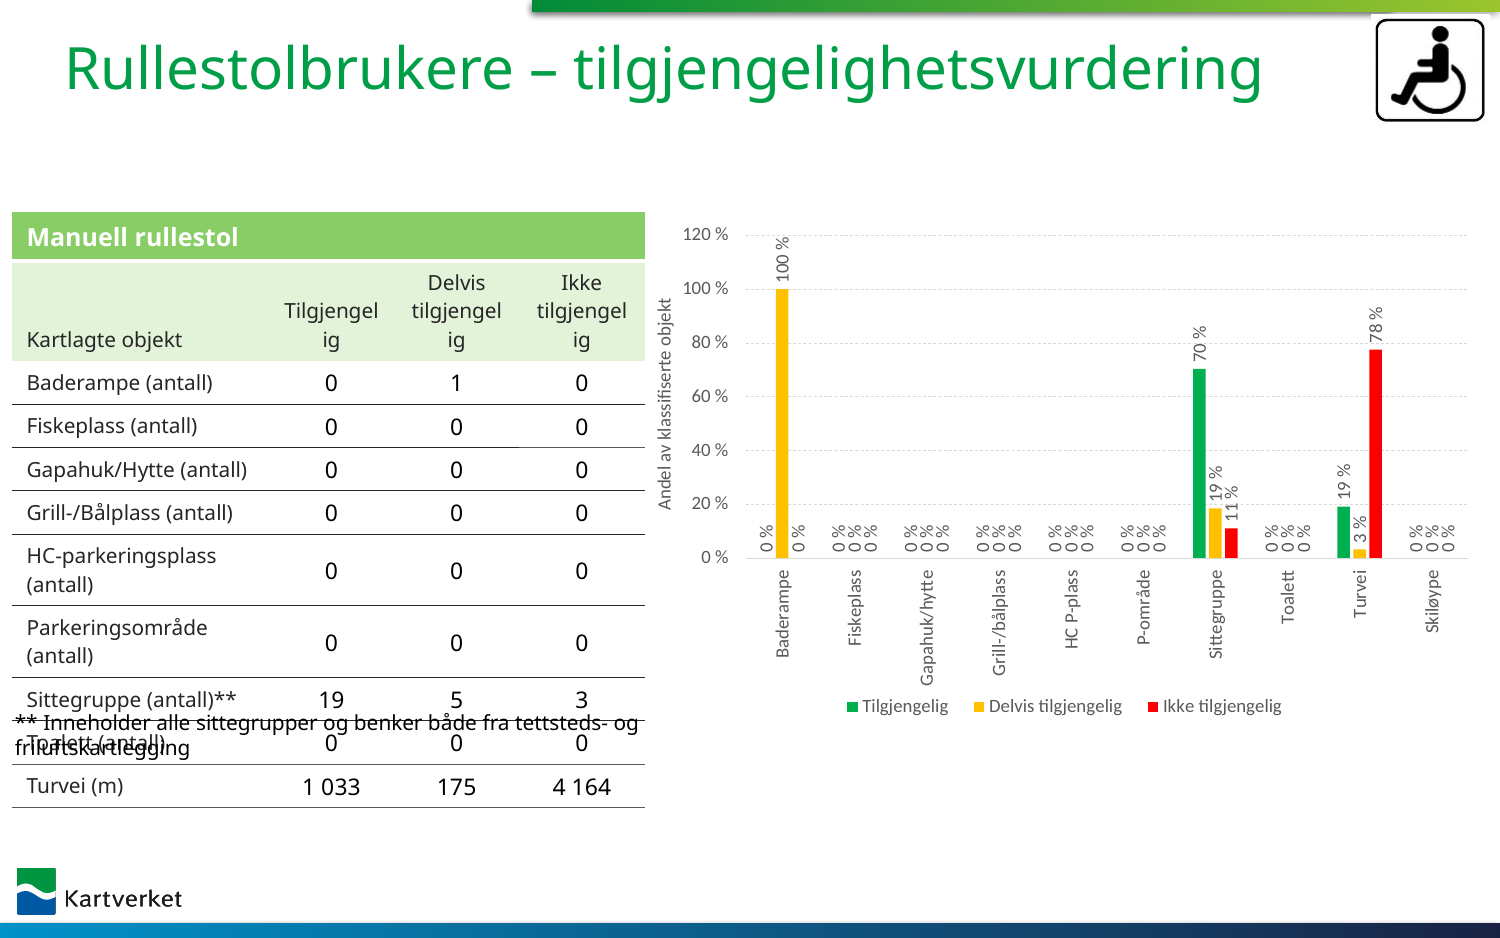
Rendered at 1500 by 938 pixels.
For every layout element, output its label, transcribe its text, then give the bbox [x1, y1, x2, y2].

table_cell 0 [394, 535, 519, 605]
picture [643, 218, 1480, 728]
table_cell 0 [519, 361, 638, 404]
table_cell 0 [269, 405, 394, 447]
table_cell Fiskeplass (antall) [12, 405, 269, 447]
table_cell Grill-/Bålplass (antall) [12, 491, 269, 534]
table_cell Sittegruppe (antall)** [12, 678, 269, 702]
table_cell 175 [394, 768, 519, 807]
table_cell Tilgjengelig [269, 263, 394, 361]
table_cell 4 164 [519, 768, 645, 807]
table_cell Ikke tilgjengelig [519, 263, 638, 361]
table_cell 0 [394, 491, 519, 534]
table_cell 0 [394, 606, 519, 677]
table_cell Baderampe (antall) [12, 361, 269, 404]
table_cell 0 [269, 448, 394, 490]
table_cell 1 033 [269, 768, 394, 807]
table_cell 0 [269, 361, 394, 404]
table_cell 0 [519, 606, 638, 677]
table_cell 0 [394, 448, 519, 490]
table_cell 0 [269, 491, 394, 534]
table_cell 0 [519, 448, 638, 490]
table_cell 1 [394, 361, 519, 404]
table_cell 0 [269, 606, 394, 677]
table_cell Parkeringsområde (antall) [12, 606, 269, 677]
table_cell 0 [394, 405, 519, 447]
table_cell 0 [269, 535, 394, 605]
table_cell Gapahuk/Hytte (antall) [12, 448, 269, 490]
table_cell 5 [394, 678, 519, 702]
text_box Rullestolbrukere – tilgjengelighetsvurdering [49, 12, 1372, 109]
table_cell Delvis tilgjengelig [394, 263, 519, 361]
picture [1371, 13, 1491, 127]
text_box ** Inneholder alle sittegrupper og benker både fra tettsteds- og friluftskartlegging [0, 702, 745, 768]
table_cell 0 [519, 405, 638, 447]
table_cell 0 [519, 535, 638, 605]
table_cell HC-parkeringsplass (antall) [12, 535, 269, 605]
table_header Manuell rullestol [12, 212, 645, 259]
table_cell Turvei (m) [12, 768, 269, 807]
table_cell 3 [519, 678, 638, 702]
table_cell 0 [519, 491, 638, 534]
table_cell 19 [269, 678, 394, 702]
table_cell Kartlagte objekt [12, 263, 269, 361]
